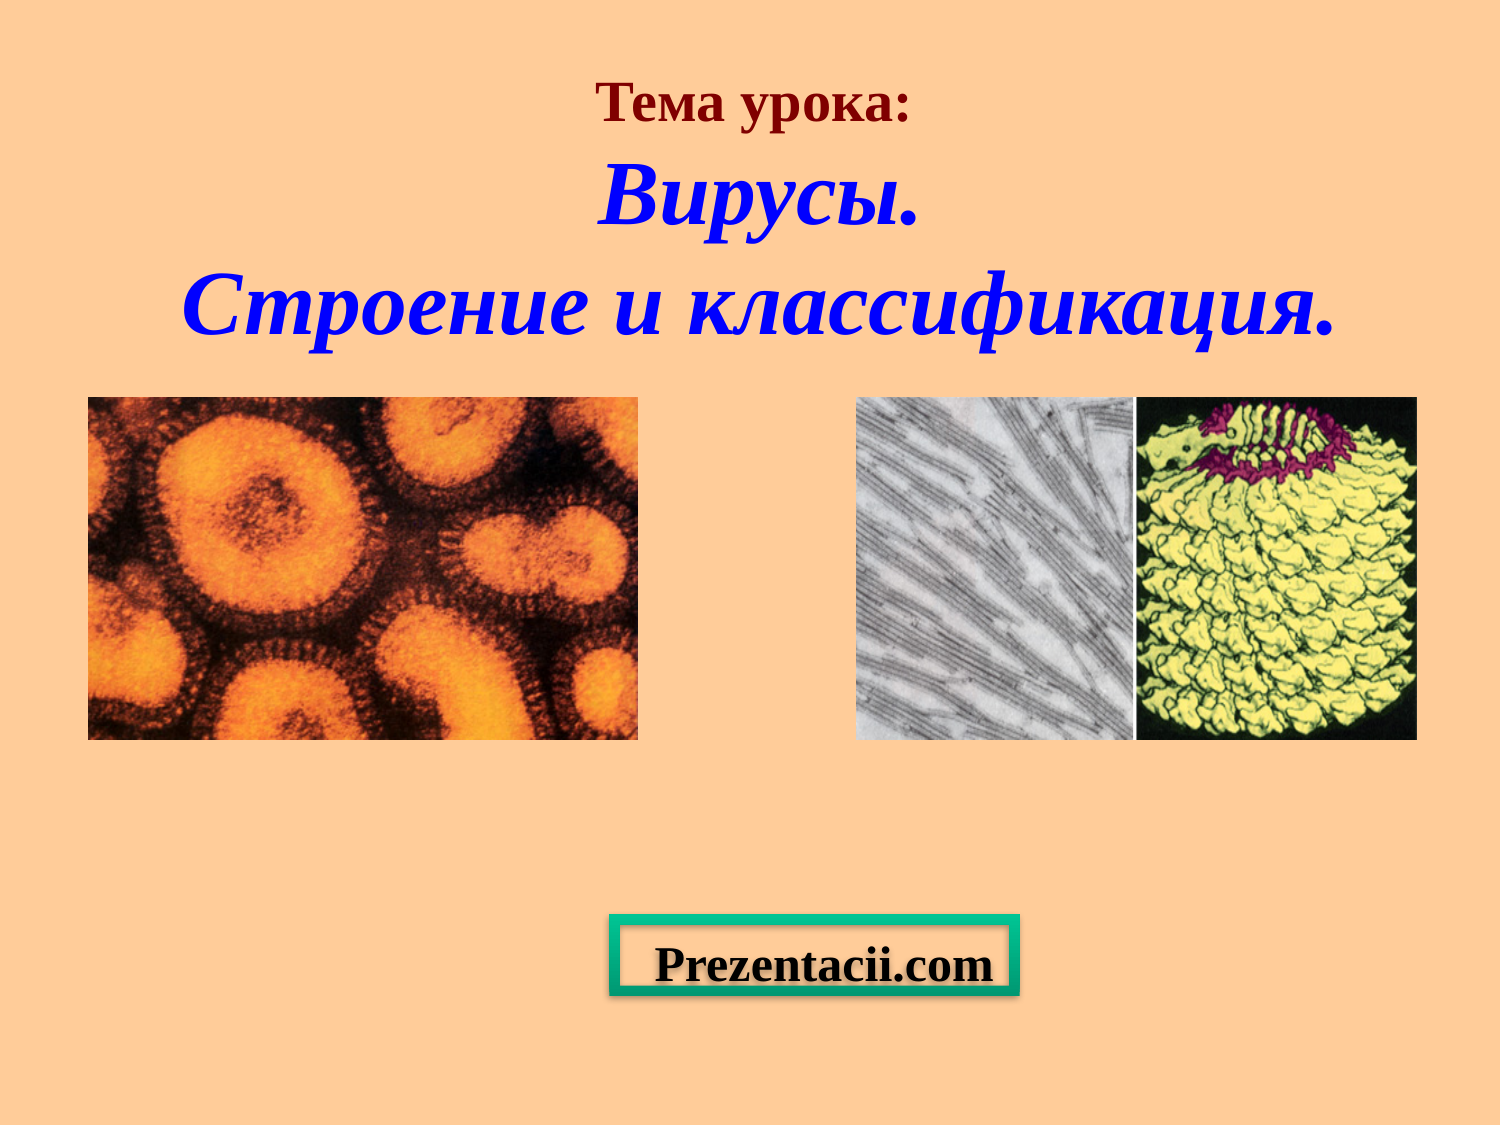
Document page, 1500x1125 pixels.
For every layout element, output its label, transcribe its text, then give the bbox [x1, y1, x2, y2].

picture [855, 396, 1417, 740]
title Тема урока: Вирусы. Строение и классификация. [123, 54, 1400, 362]
picture [88, 396, 638, 740]
text_box Prezentacii.com [609, 914, 1020, 997]
